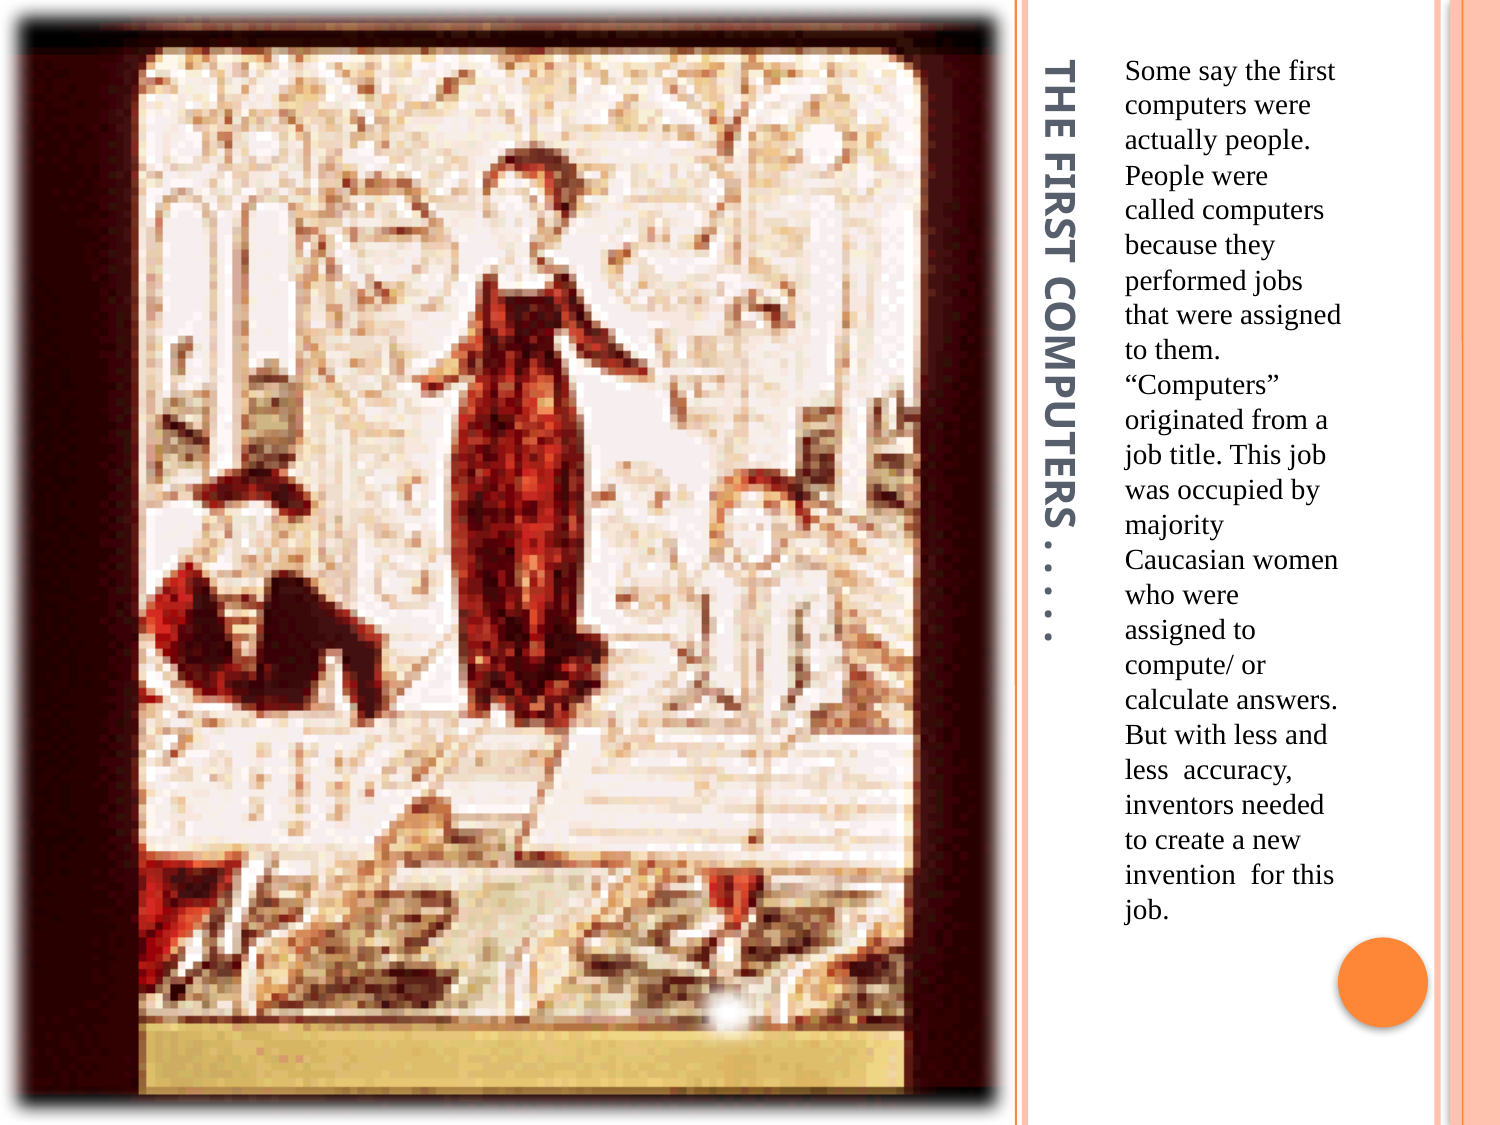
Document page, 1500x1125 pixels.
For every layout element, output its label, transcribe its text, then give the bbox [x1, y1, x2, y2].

list Some say the first computers were actually people. People were called computers because they performed jobs that were assigned to them. “Computers” originated from a job title. This job was occupied by majority Caucasian women who were assigned to compute/ or calculate answers. But with less and less accuracy, inventors needed to create a new invention for this job. [1109, 43, 1360, 857]
title The First Computers . . . . . [1029, 45, 1105, 1080]
picture [0, 0, 1013, 1125]
